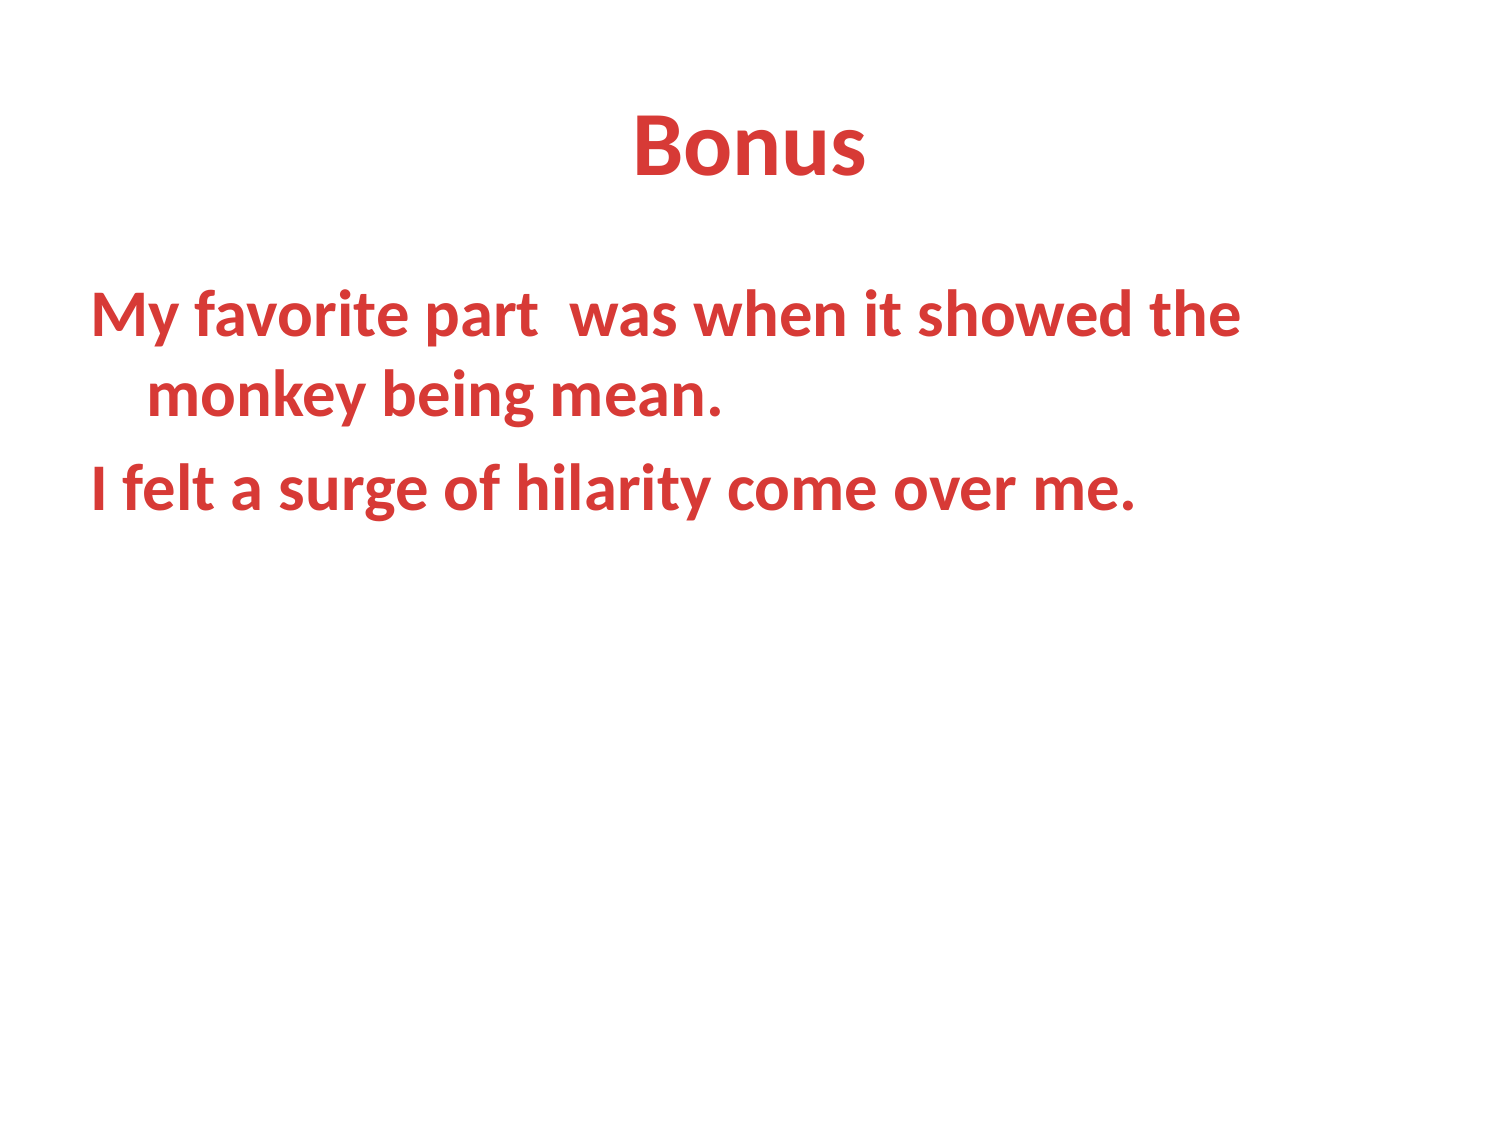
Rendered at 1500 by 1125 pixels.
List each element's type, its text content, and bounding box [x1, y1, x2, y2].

title Bonus [75, 45, 1425, 233]
list My favorite part was when it showed the monkey being mean. I felt a surge of hilarity come over me. [75, 262, 1425, 1005]
